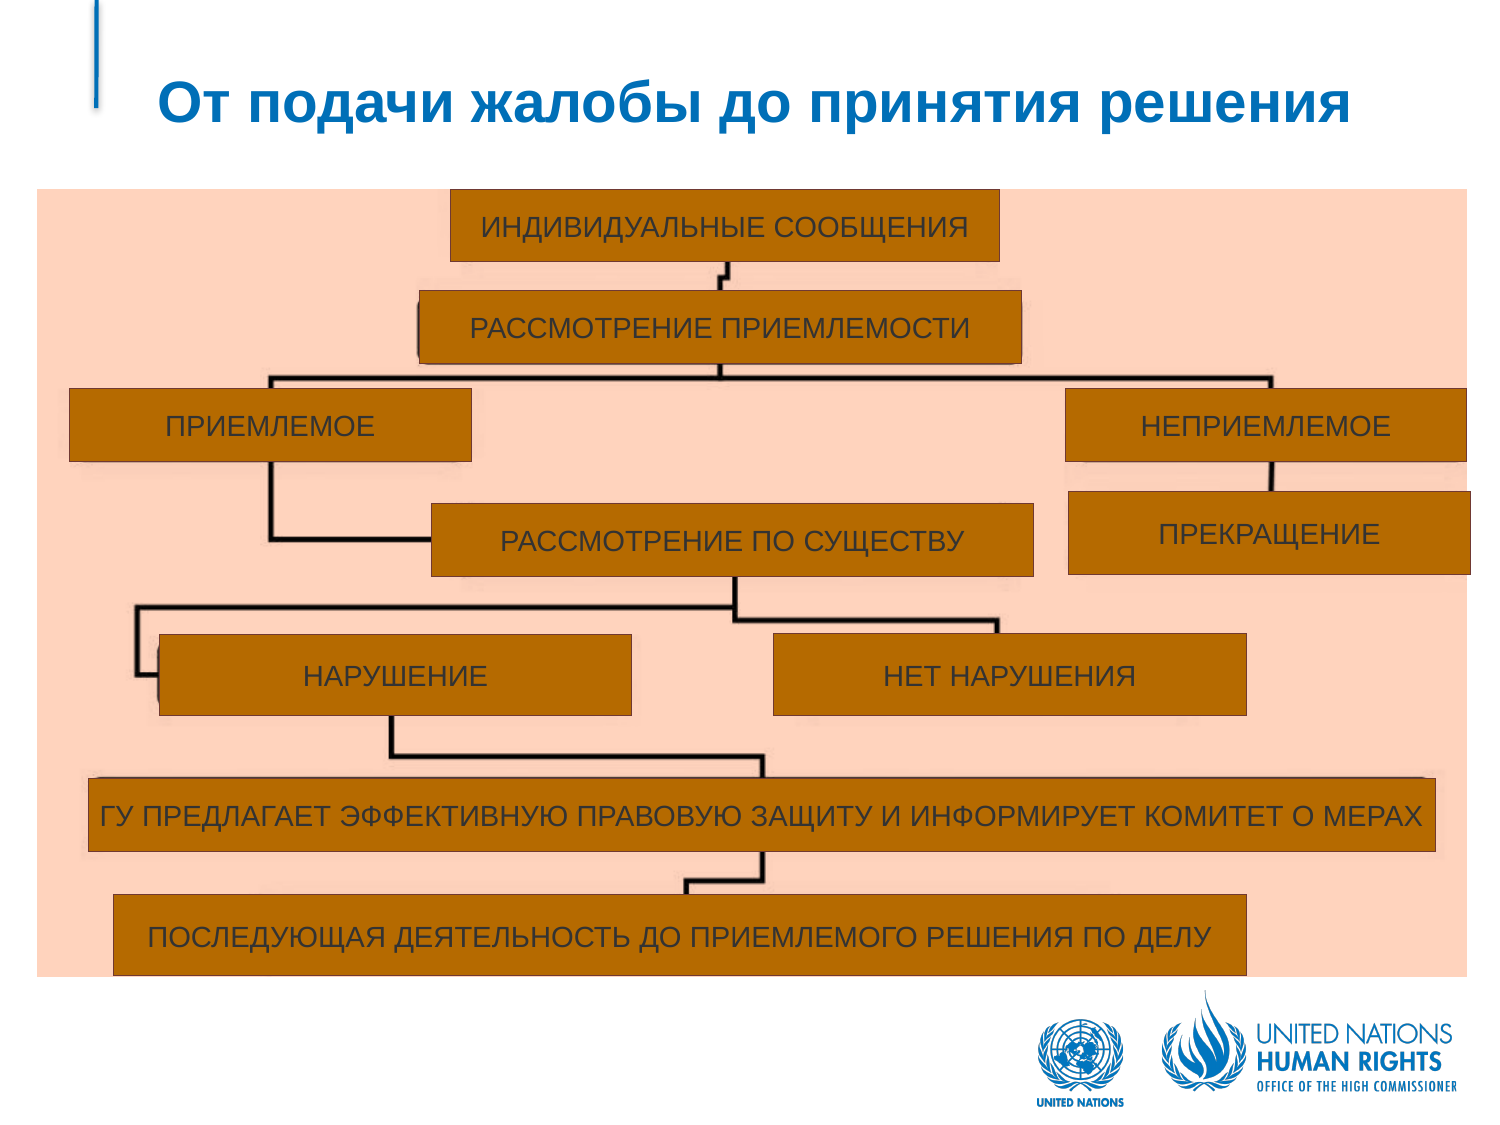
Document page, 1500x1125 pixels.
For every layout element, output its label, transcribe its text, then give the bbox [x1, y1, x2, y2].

text_box От подачи жалобы до принятия решения [43, 56, 1468, 142]
picture [1037, 1027, 1457, 1107]
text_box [37, 188, 1471, 1027]
